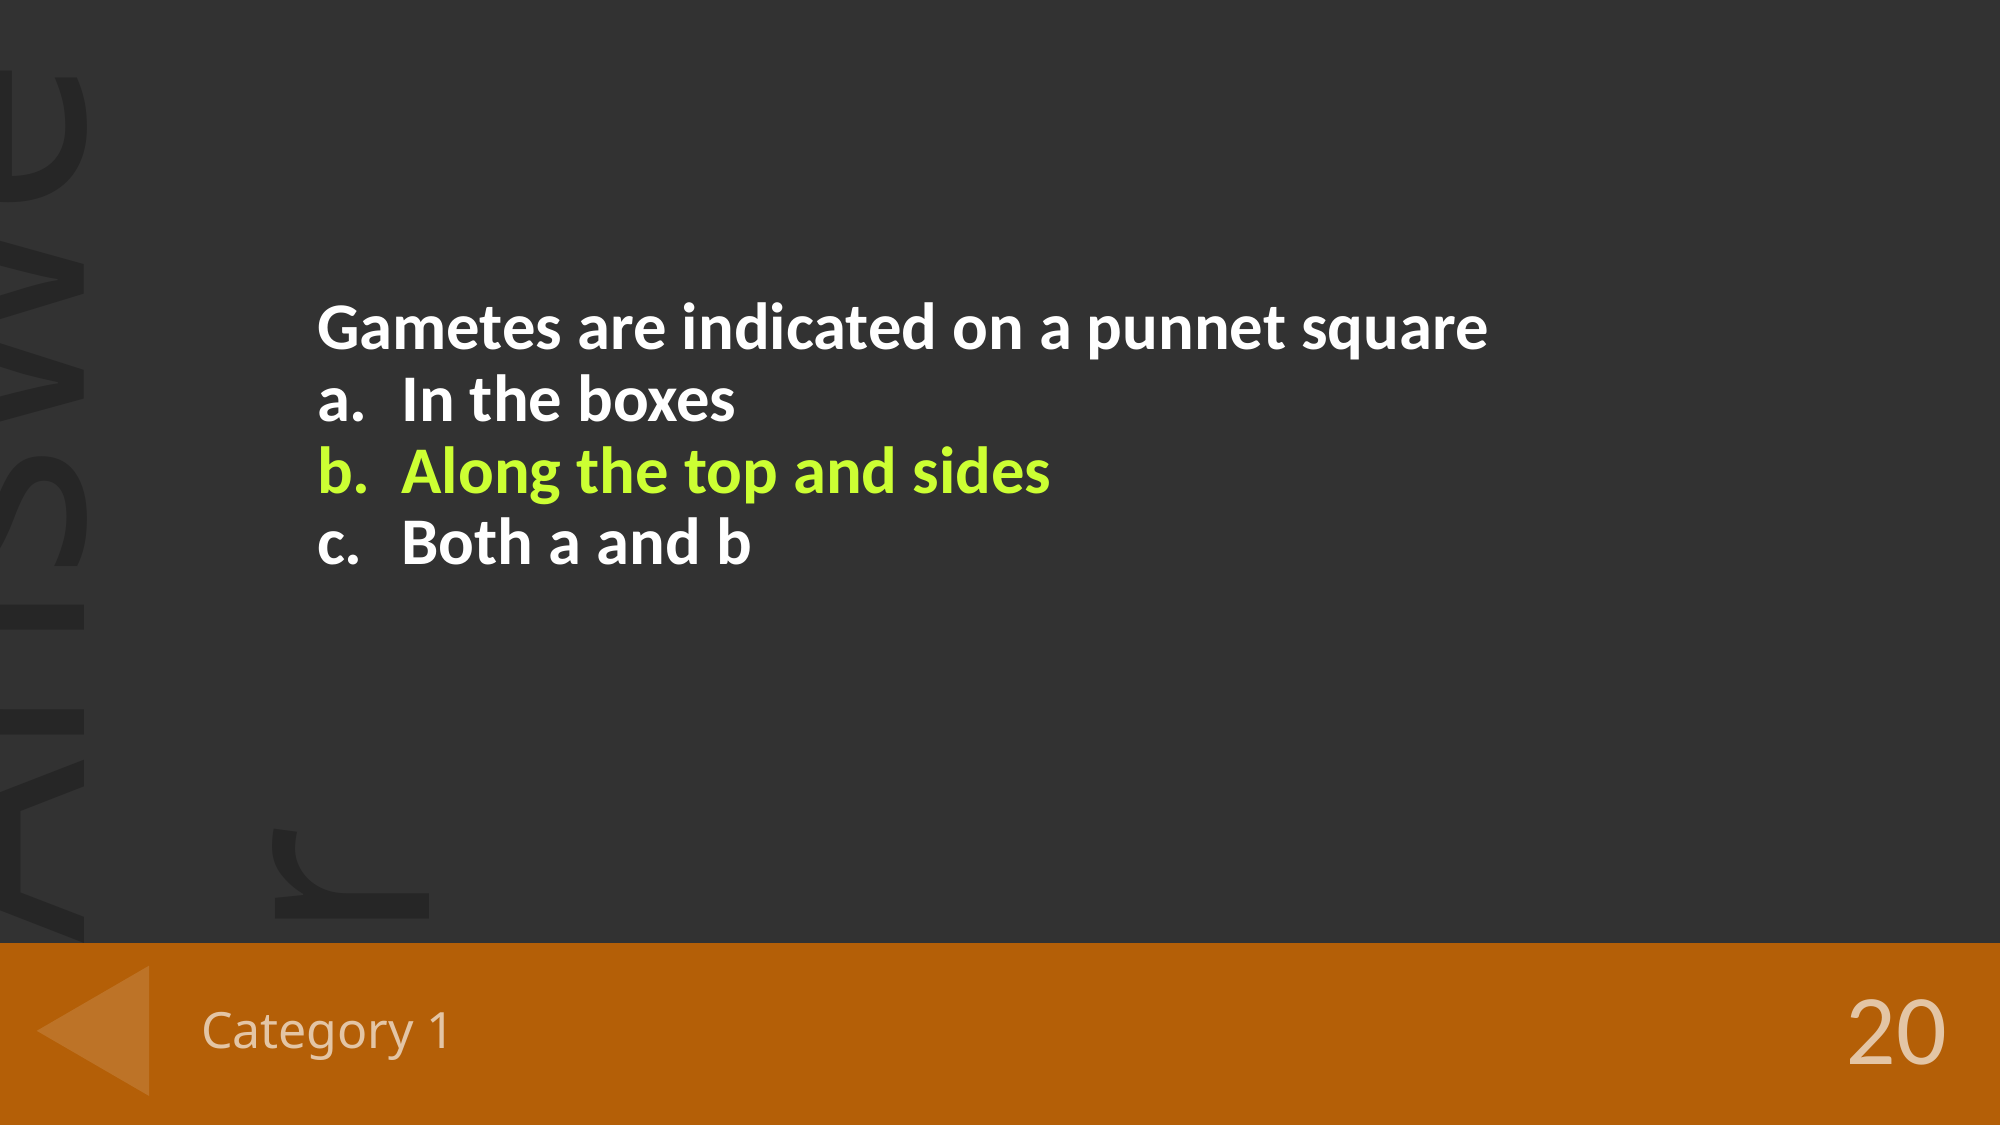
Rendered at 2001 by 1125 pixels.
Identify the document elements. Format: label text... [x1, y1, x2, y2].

list Gametes are indicated on a punnet square In the boxes Along the top and sides Both a and b [302, 307, 1760, 636]
title Category 1 [185, 967, 1494, 1097]
list 20 [1494, 967, 1963, 1097]
